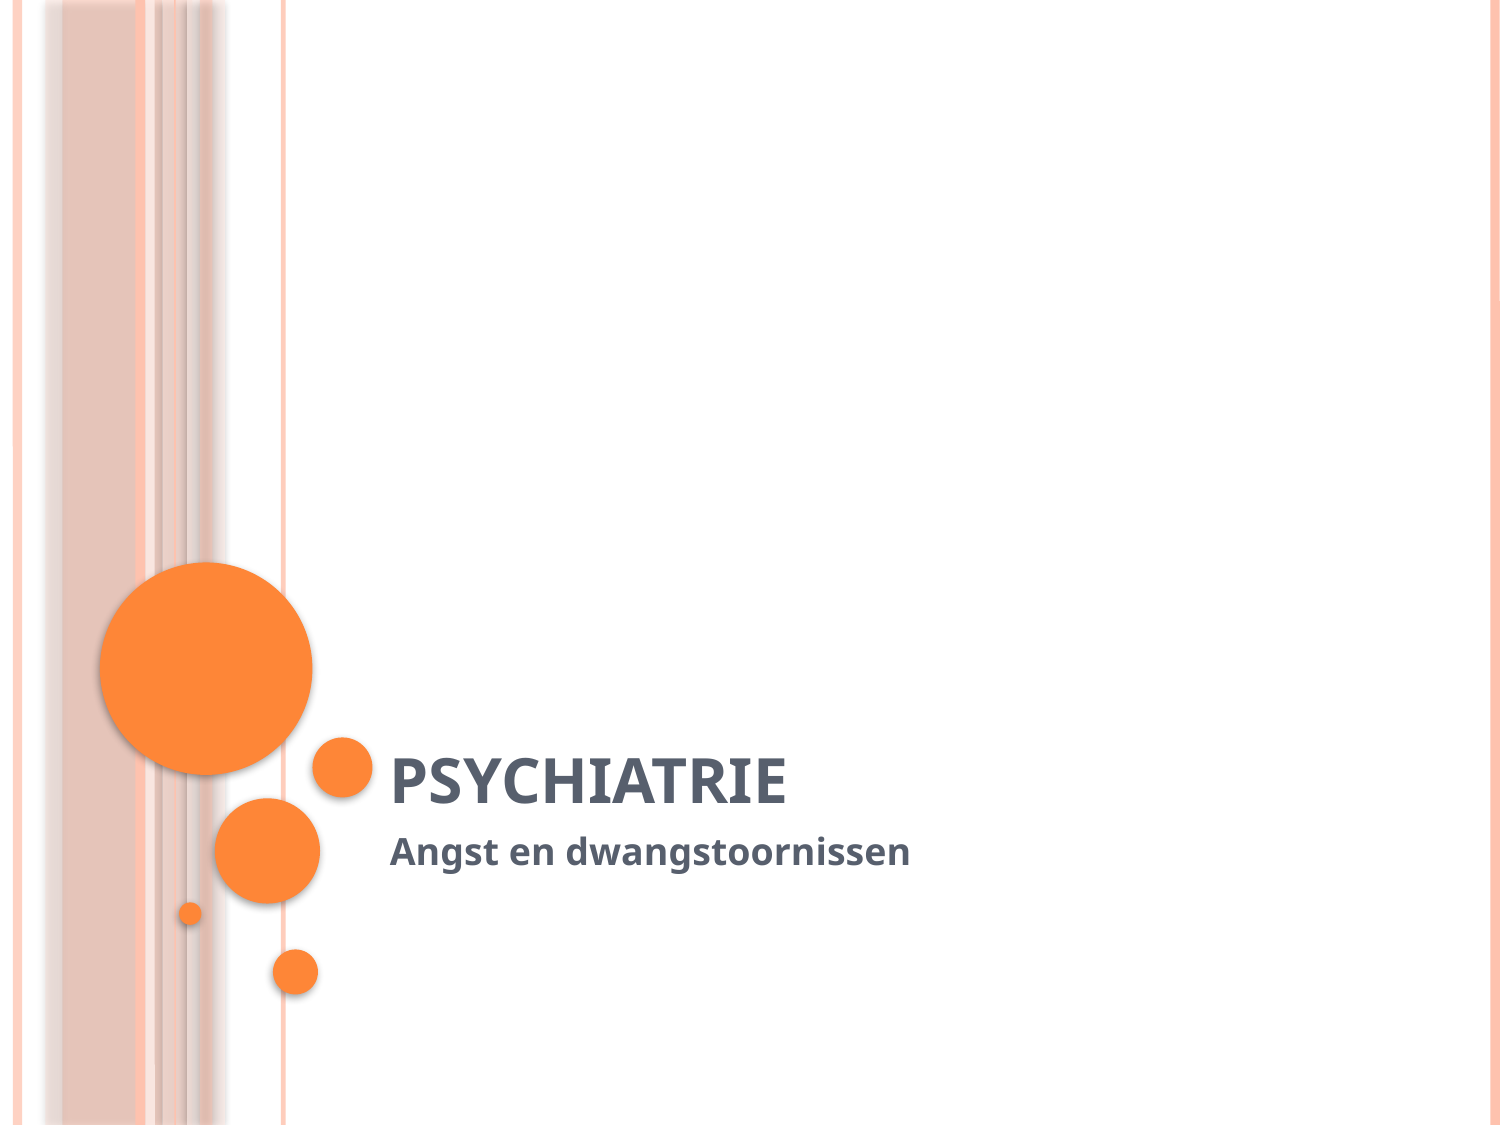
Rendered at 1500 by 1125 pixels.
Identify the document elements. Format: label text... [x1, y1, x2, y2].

subtitle Angst en dwangstoornissen [375, 820, 1388, 1046]
title Psychiatrie [375, 512, 1388, 820]
